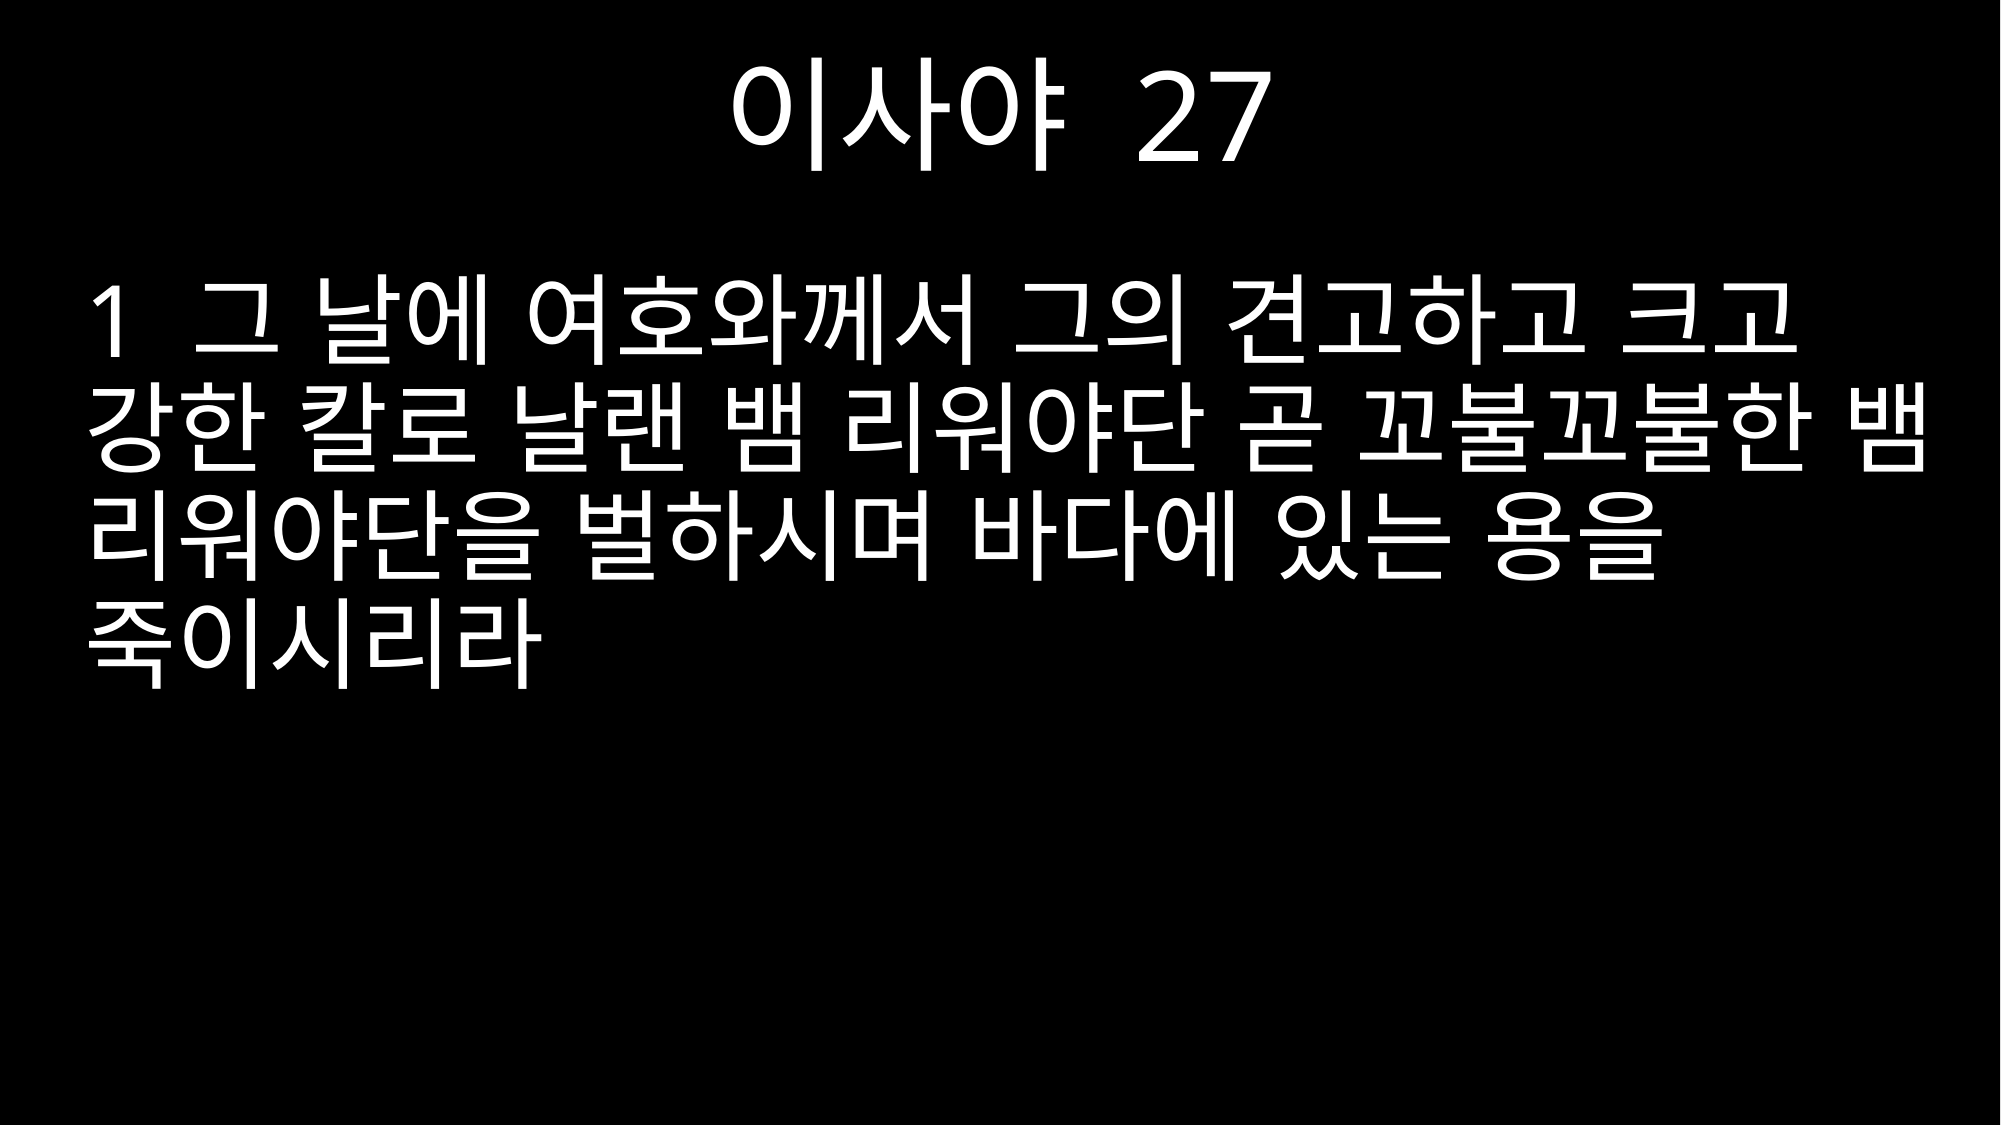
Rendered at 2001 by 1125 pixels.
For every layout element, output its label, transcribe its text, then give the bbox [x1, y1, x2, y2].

list 1 그 날에 여호와께서 그의 견고하고 크고 강한 칼로 날랜 뱀 리워야단 곧 꼬불꼬불한 뱀 리워야단을 벌하시며 바다에 있는 용을 죽이시리라 [69, 263, 1953, 423]
picture [0, 0, 2001, 1125]
footer 이사야 27 [0, 32, 2000, 192]
